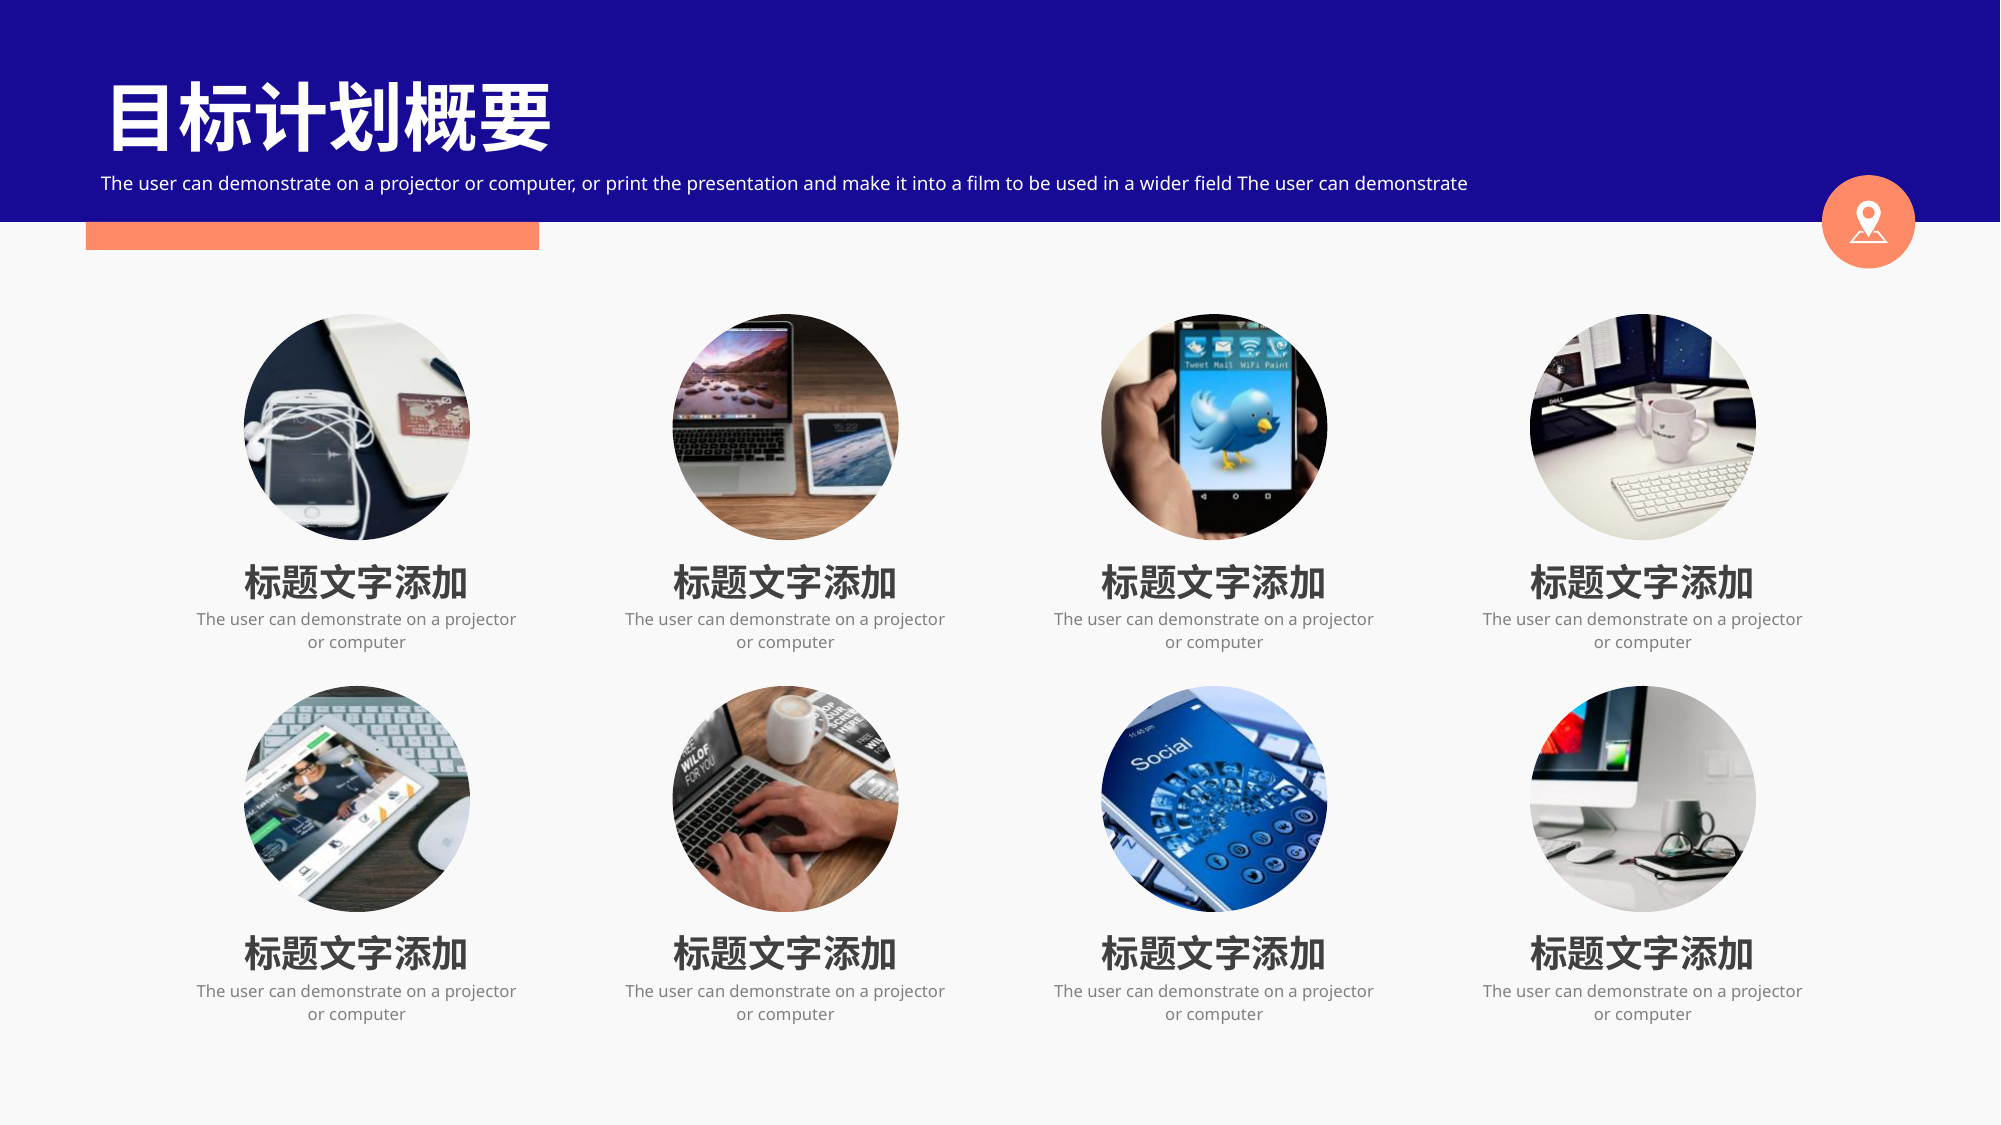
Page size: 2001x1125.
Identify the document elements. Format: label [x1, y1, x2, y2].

text_box [151, 314, 563, 660]
text_box [580, 314, 991, 660]
text_box [1437, 314, 1849, 660]
text_box [1437, 686, 1849, 1032]
text_box [85, 221, 540, 251]
text_box [151, 686, 563, 1032]
text_box [1009, 314, 1420, 660]
text_box [1821, 175, 1916, 269]
text_box [580, 686, 991, 1032]
text_box [1009, 686, 1420, 1032]
text_box [0, 0, 2000, 223]
text_box [85, 63, 1600, 203]
